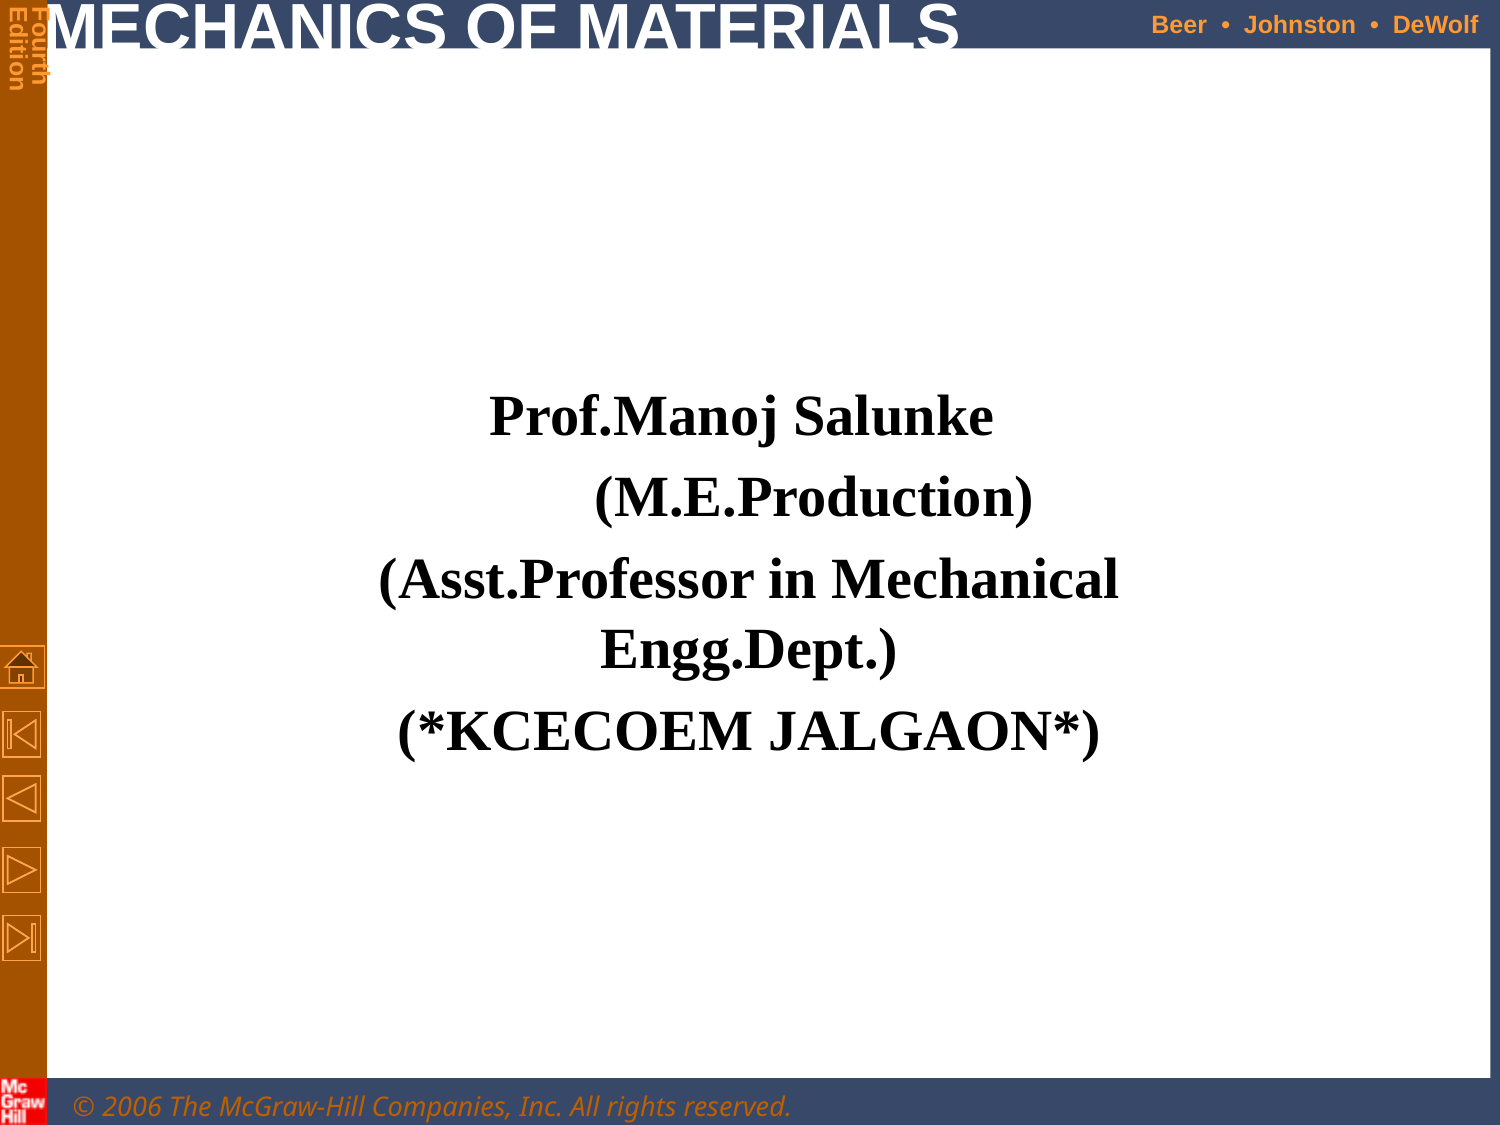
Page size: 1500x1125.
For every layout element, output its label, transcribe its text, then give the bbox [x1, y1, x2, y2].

picture [0, 1078, 47, 1125]
text_box Prof.Manoj Salunke (M.E.Production) (Asst.Professor in Mechanical Engg.Dept.) (*KCECOEM JALGAON*) [224, 287, 1275, 714]
